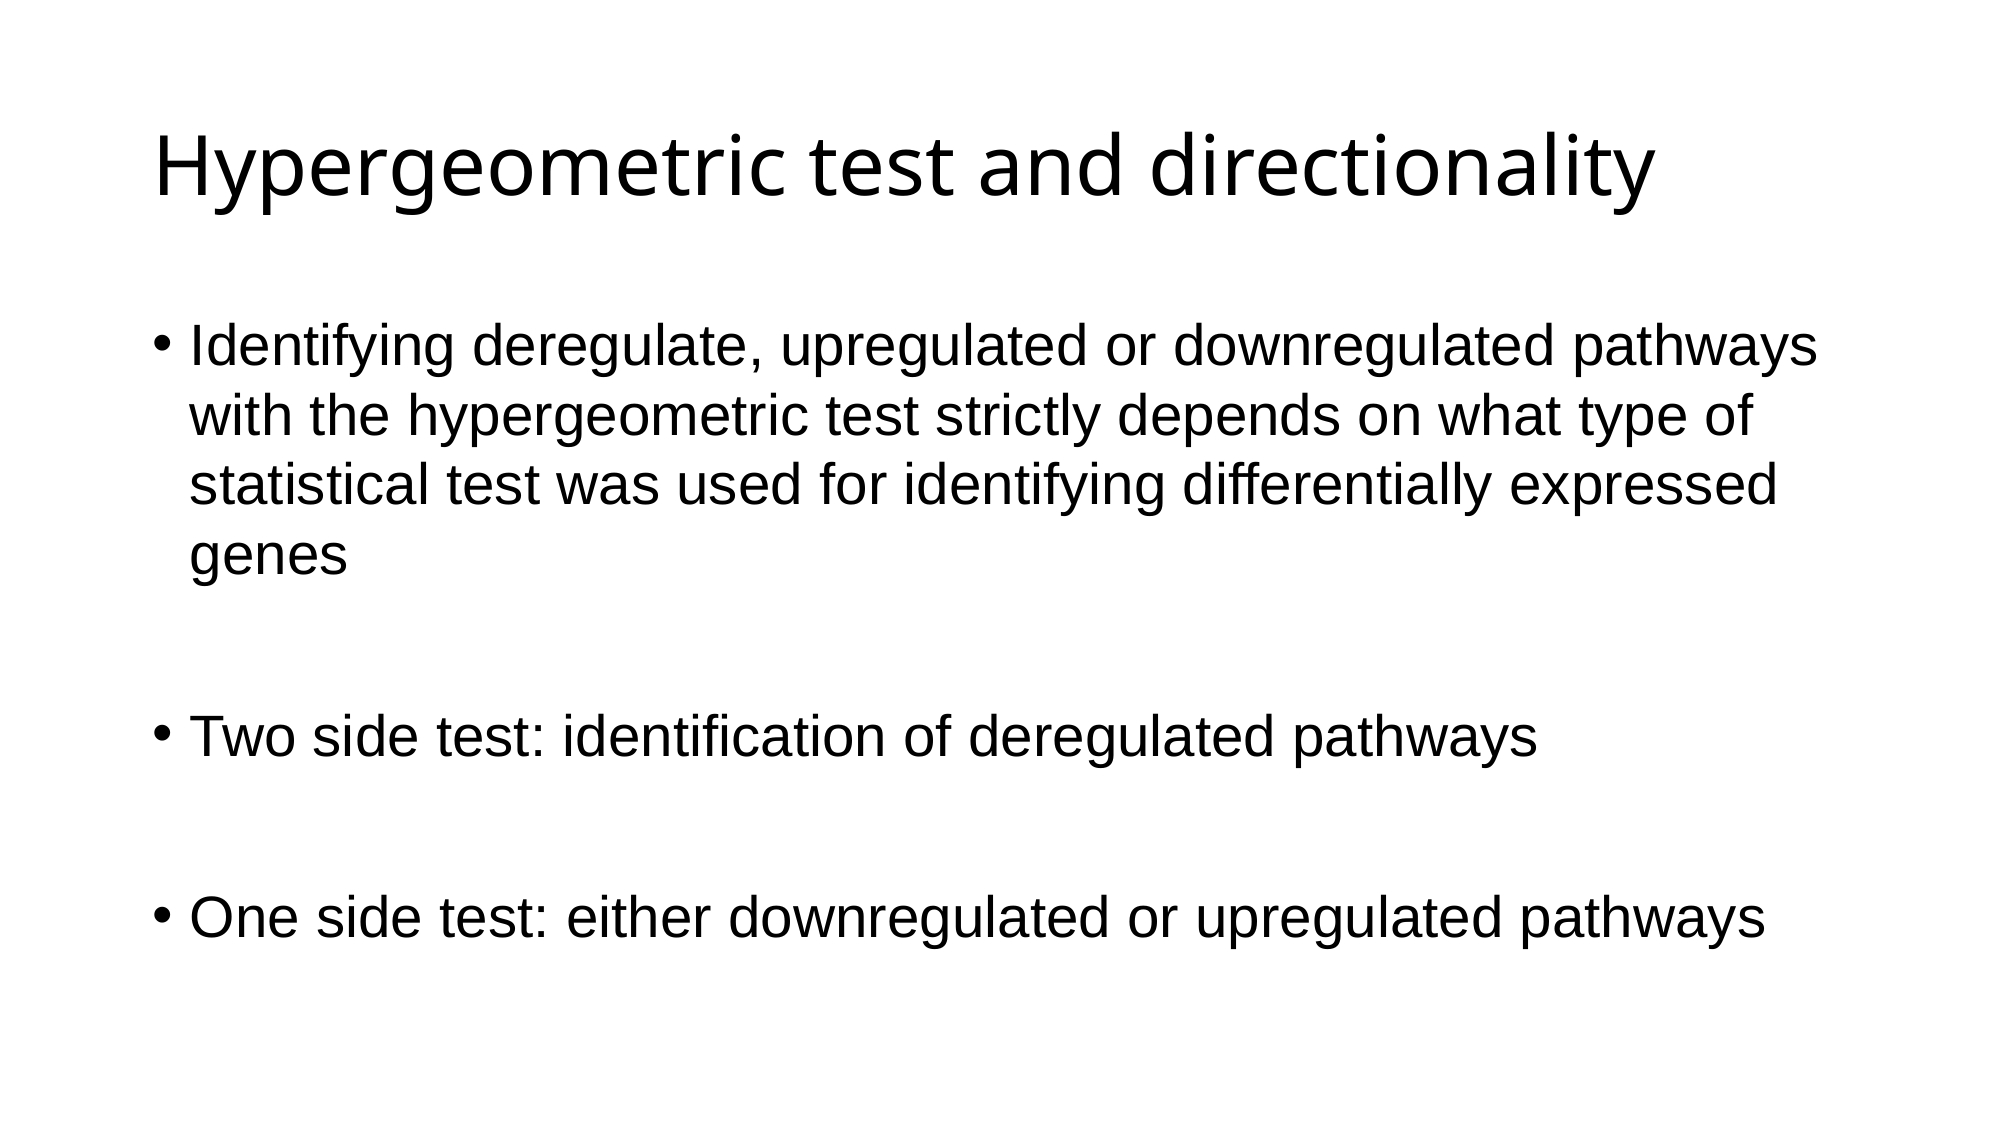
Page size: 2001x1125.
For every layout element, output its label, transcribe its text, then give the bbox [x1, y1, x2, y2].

list Identifying deregulate, upregulated or downregulated pathways with the hypergeometric test strictly depends on what type of statistical test was used for identifying differentially expressed genes Two side test: identification of deregulated pathways One side test: either downregulated or upregulated pathways [137, 299, 1863, 1014]
title Hypergeometric test and directionality [137, 59, 1863, 278]
